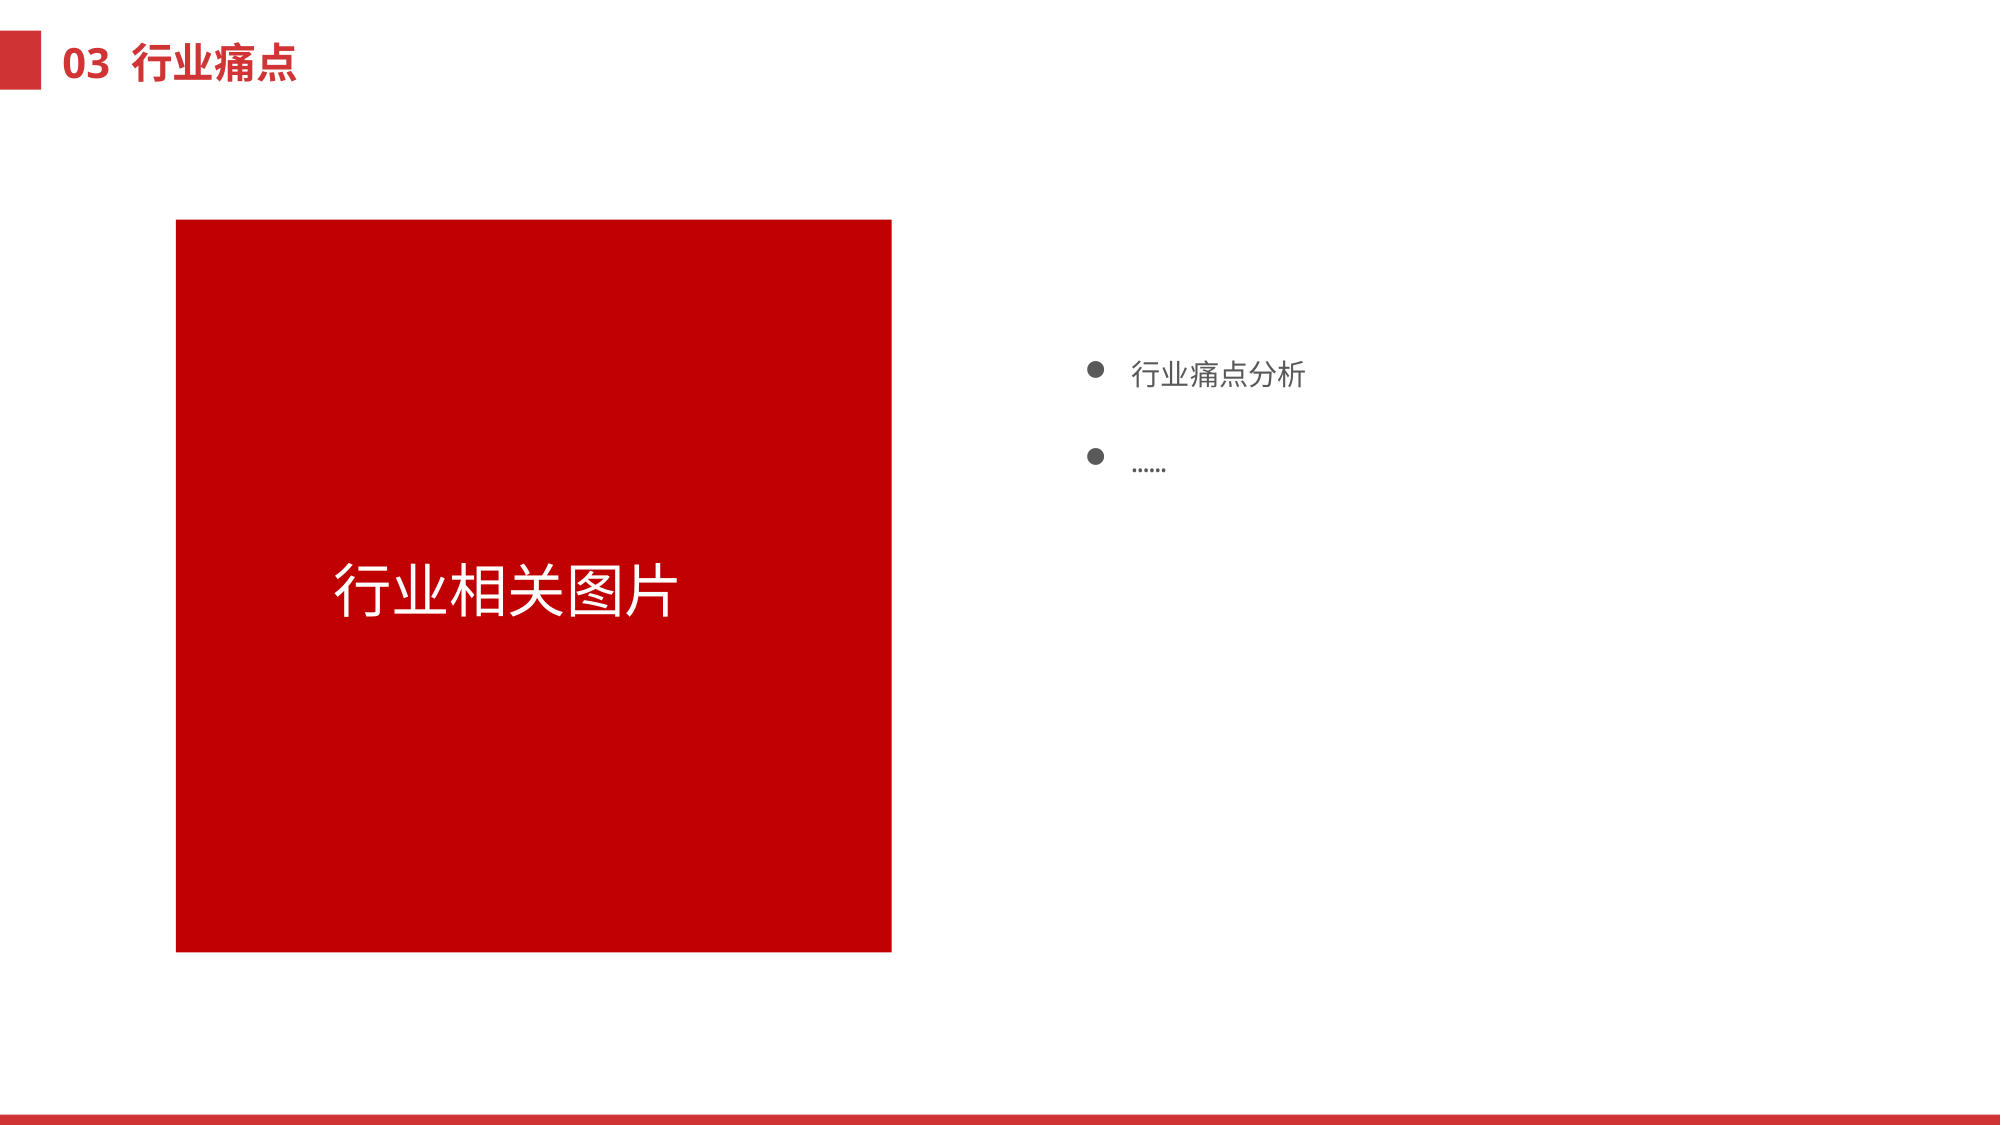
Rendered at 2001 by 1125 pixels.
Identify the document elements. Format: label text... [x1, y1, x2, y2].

text_box [175, 219, 892, 953]
text_box [0, 1113, 2000, 1125]
text_box 行业痛点分析 …… [1070, 348, 1765, 486]
text_box [0, 29, 36, 91]
text_box 03 行业痛点 [36, 29, 700, 95]
text_box 行业相关图片 [318, 525, 787, 632]
